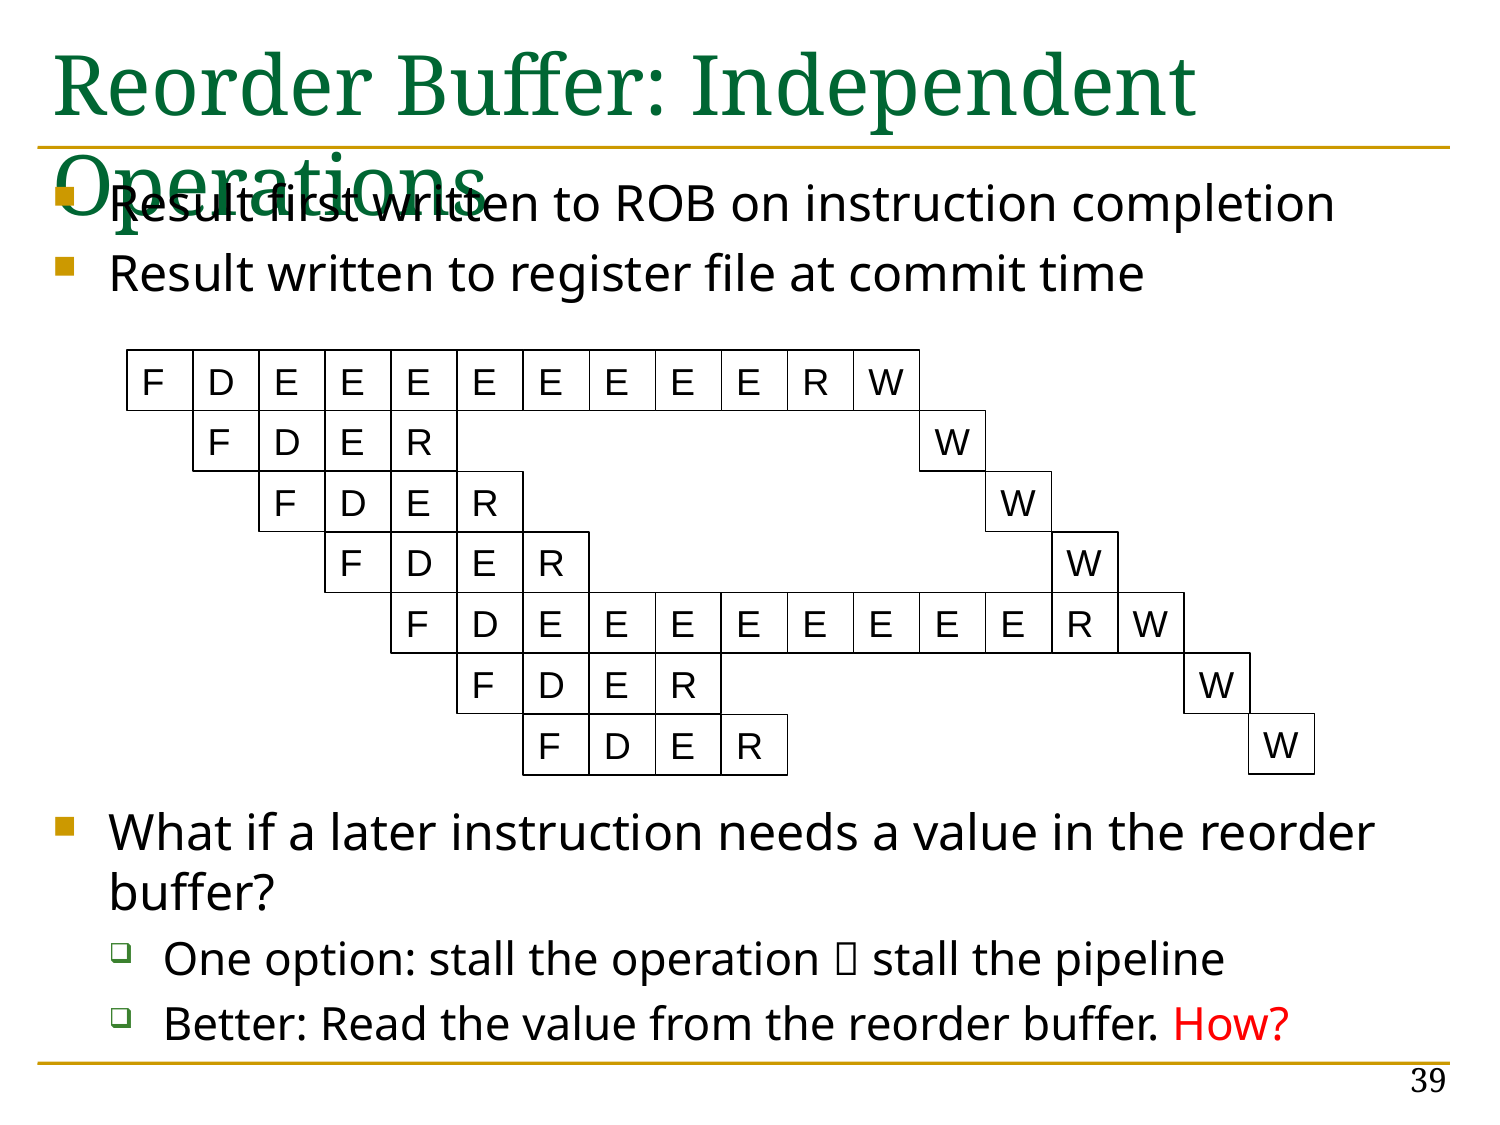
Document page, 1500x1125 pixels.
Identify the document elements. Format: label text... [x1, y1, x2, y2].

text_box R [523, 531, 590, 592]
text_box R [456, 471, 524, 532]
text_box F [456, 654, 523, 714]
text_box E [919, 592, 985, 654]
text_box F [523, 714, 589, 775]
text_box F [192, 419, 258, 472]
text_box E [589, 592, 655, 654]
text_box F [258, 471, 324, 532]
text_box R [1052, 593, 1117, 654]
text_box W [1117, 592, 1184, 654]
text_box E [787, 592, 853, 654]
text_box E [655, 592, 721, 654]
text_box E [655, 714, 721, 775]
text_box D [258, 419, 324, 471]
text_box R [391, 419, 457, 472]
text_box W [854, 350, 920, 411]
text_box F [324, 531, 391, 593]
text_box E [589, 654, 655, 714]
text_box E [853, 592, 919, 654]
text_box R [655, 654, 722, 714]
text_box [126, 349, 854, 411]
text_box F [391, 592, 456, 654]
list Result first written to ROB on instruction completion Result written to register file at commit time What if a later instruction needs a value in the reorder buffer? One option: stall the operation  stall the pipeline Better: Read the value from the reorder buffer. How? [37, 163, 1500, 1016]
text_box D [523, 654, 589, 714]
text_box W [985, 471, 1052, 532]
slide_number 39 [1111, 1036, 1462, 1112]
text_box E [391, 472, 456, 531]
text_box E [456, 532, 523, 592]
text_box W [1051, 531, 1118, 593]
text_box D [324, 471, 391, 531]
text_box D [456, 592, 523, 654]
text_box E [324, 419, 391, 471]
text_box E [985, 592, 1052, 654]
text_box R [721, 714, 788, 775]
text_box E [721, 592, 787, 654]
title Reorder Buffer: Independent Operations [37, 24, 1450, 163]
text_box D [589, 714, 655, 775]
text_box D [391, 531, 456, 592]
text_box W [1248, 713, 1315, 775]
text_box E [523, 592, 589, 654]
text_box W [1184, 653, 1250, 714]
text_box W [919, 410, 986, 472]
